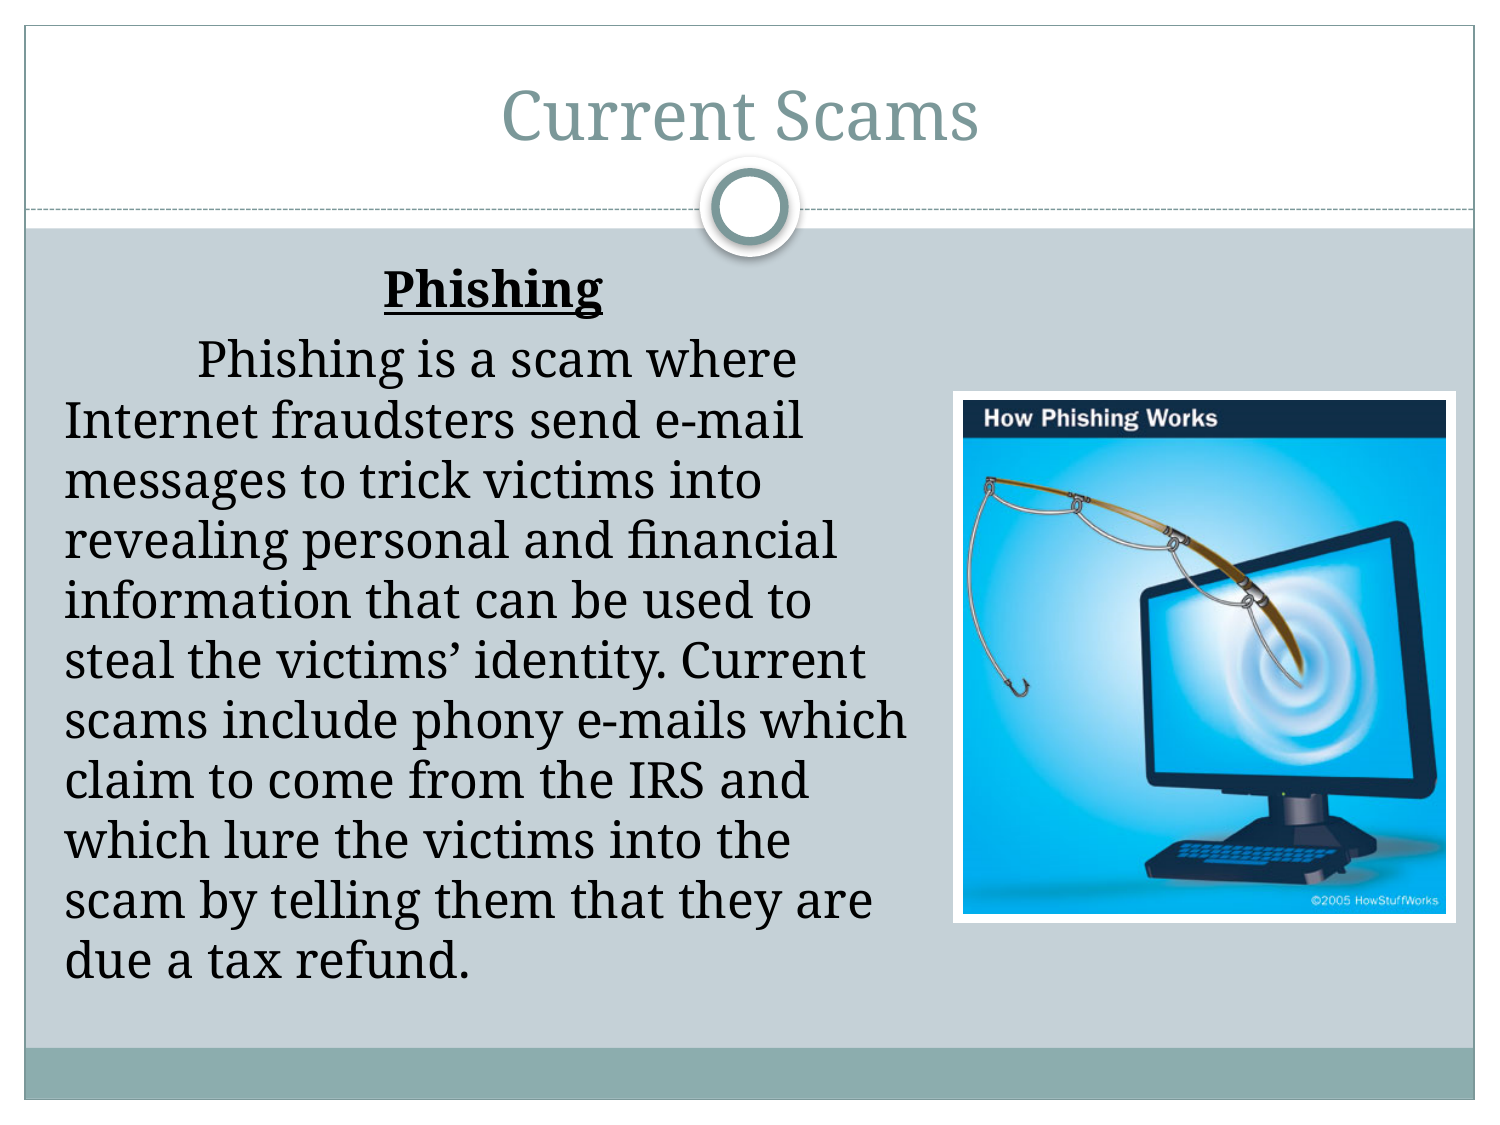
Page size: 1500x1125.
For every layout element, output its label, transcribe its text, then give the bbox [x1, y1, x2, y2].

picture [1312, 896, 1320, 905]
list Phishing Phishing is a scam where Internet fraudsters send e-mail messages to trick victims into revealing personal and financial information that can be used to steal the victims’ identity. Current scams include phony e-mails which claim to come from the IRS and which lure the victims into the scam by telling them that they are due a tax refund. [49, 250, 938, 1001]
title Current Scams [37, 37, 1463, 162]
picture [1335, 896, 1348, 902]
picture [1384, 898, 1395, 904]
picture [962, 399, 1447, 886]
picture [1403, 896, 1417, 904]
picture [1365, 899, 1376, 904]
